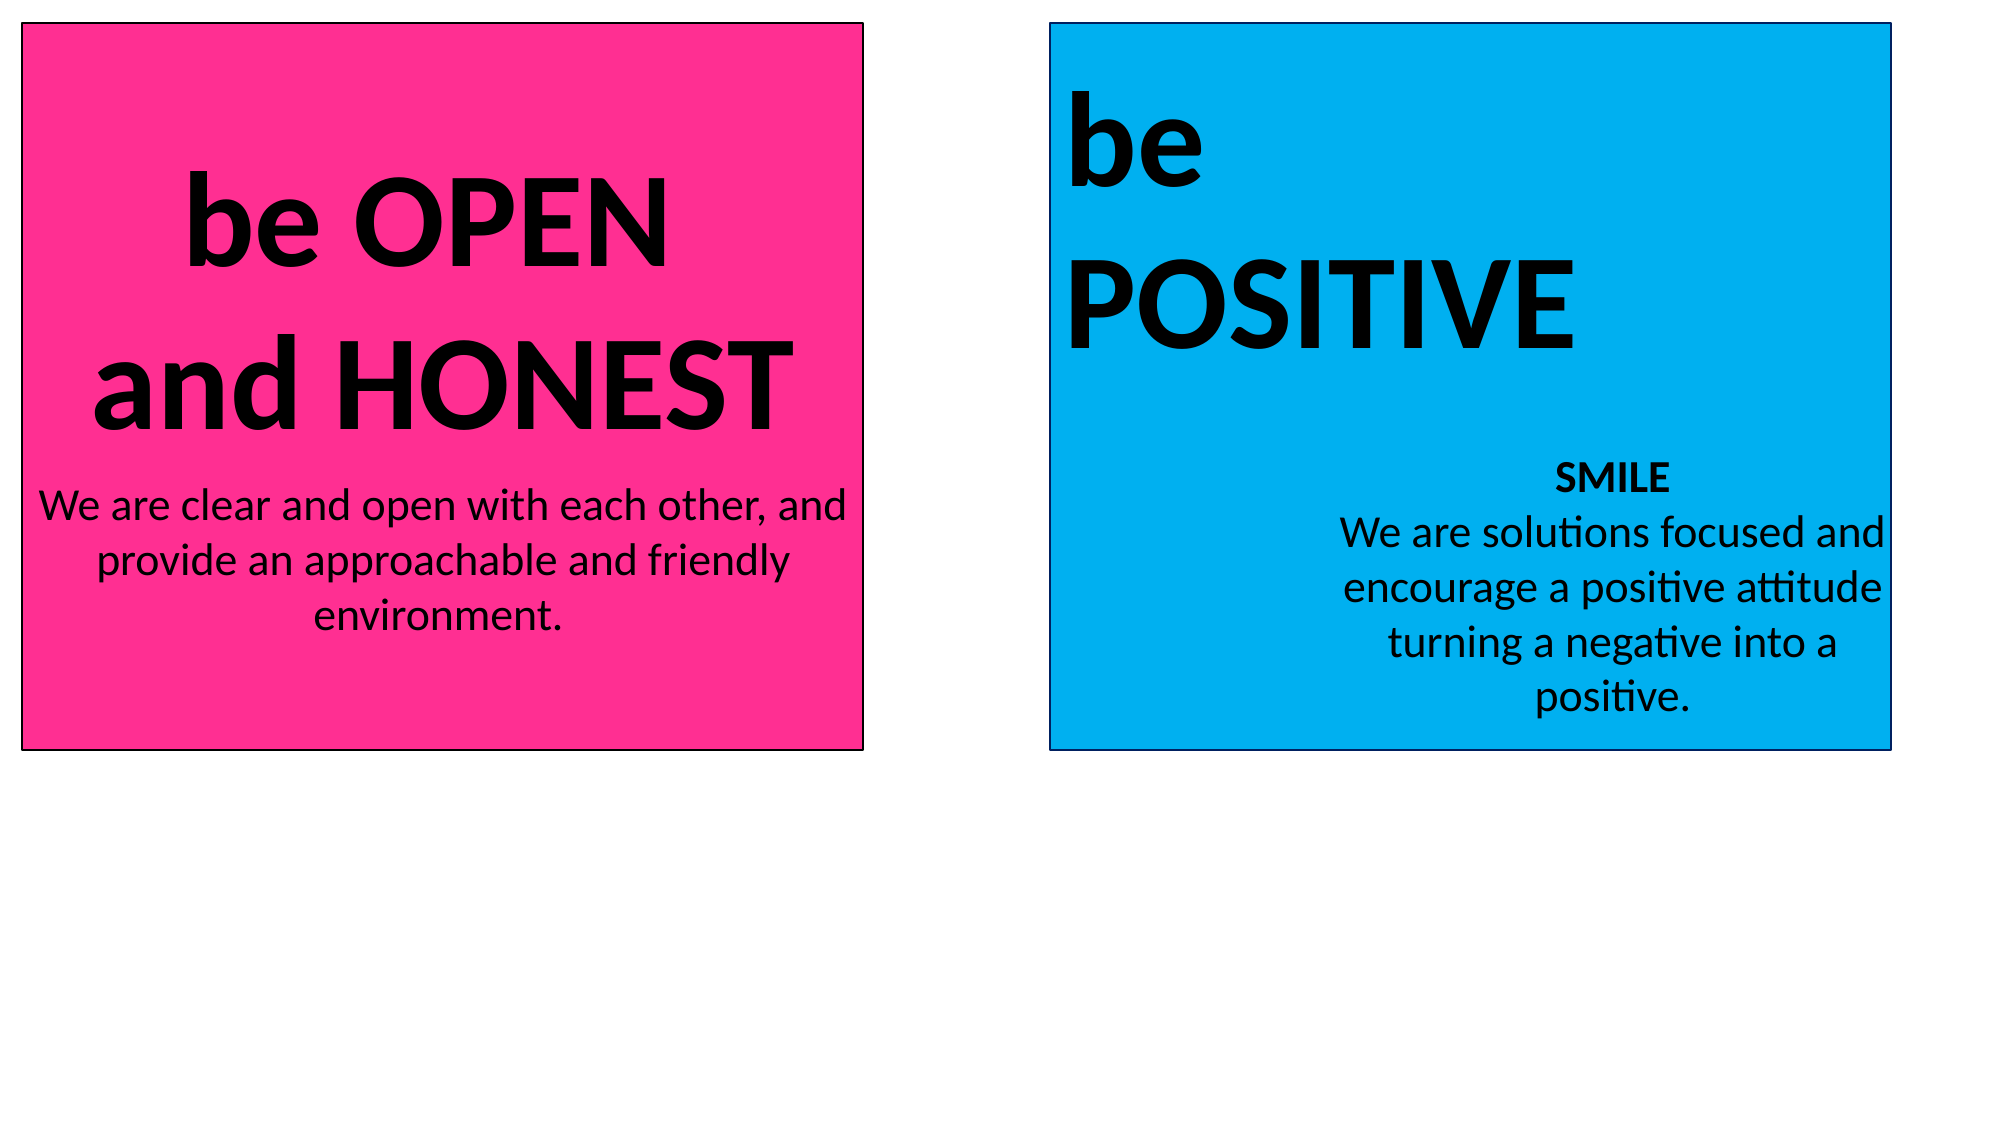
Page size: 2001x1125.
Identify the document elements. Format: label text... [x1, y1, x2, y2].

text_box [1050, 23, 1892, 750]
text_box [22, 23, 864, 124]
text_box be POSITIVE [1049, 43, 1600, 383]
text_box We are clear and open with each other, and provide an approachable and friendly environment. [23, 467, 864, 648]
text_box [22, 464, 864, 750]
text_box be OPEN and HONEST [22, 124, 864, 464]
text_box SMILE We are solutions focused and encourage a positive attitude turning a negative into a positive. [1324, 438, 1902, 729]
